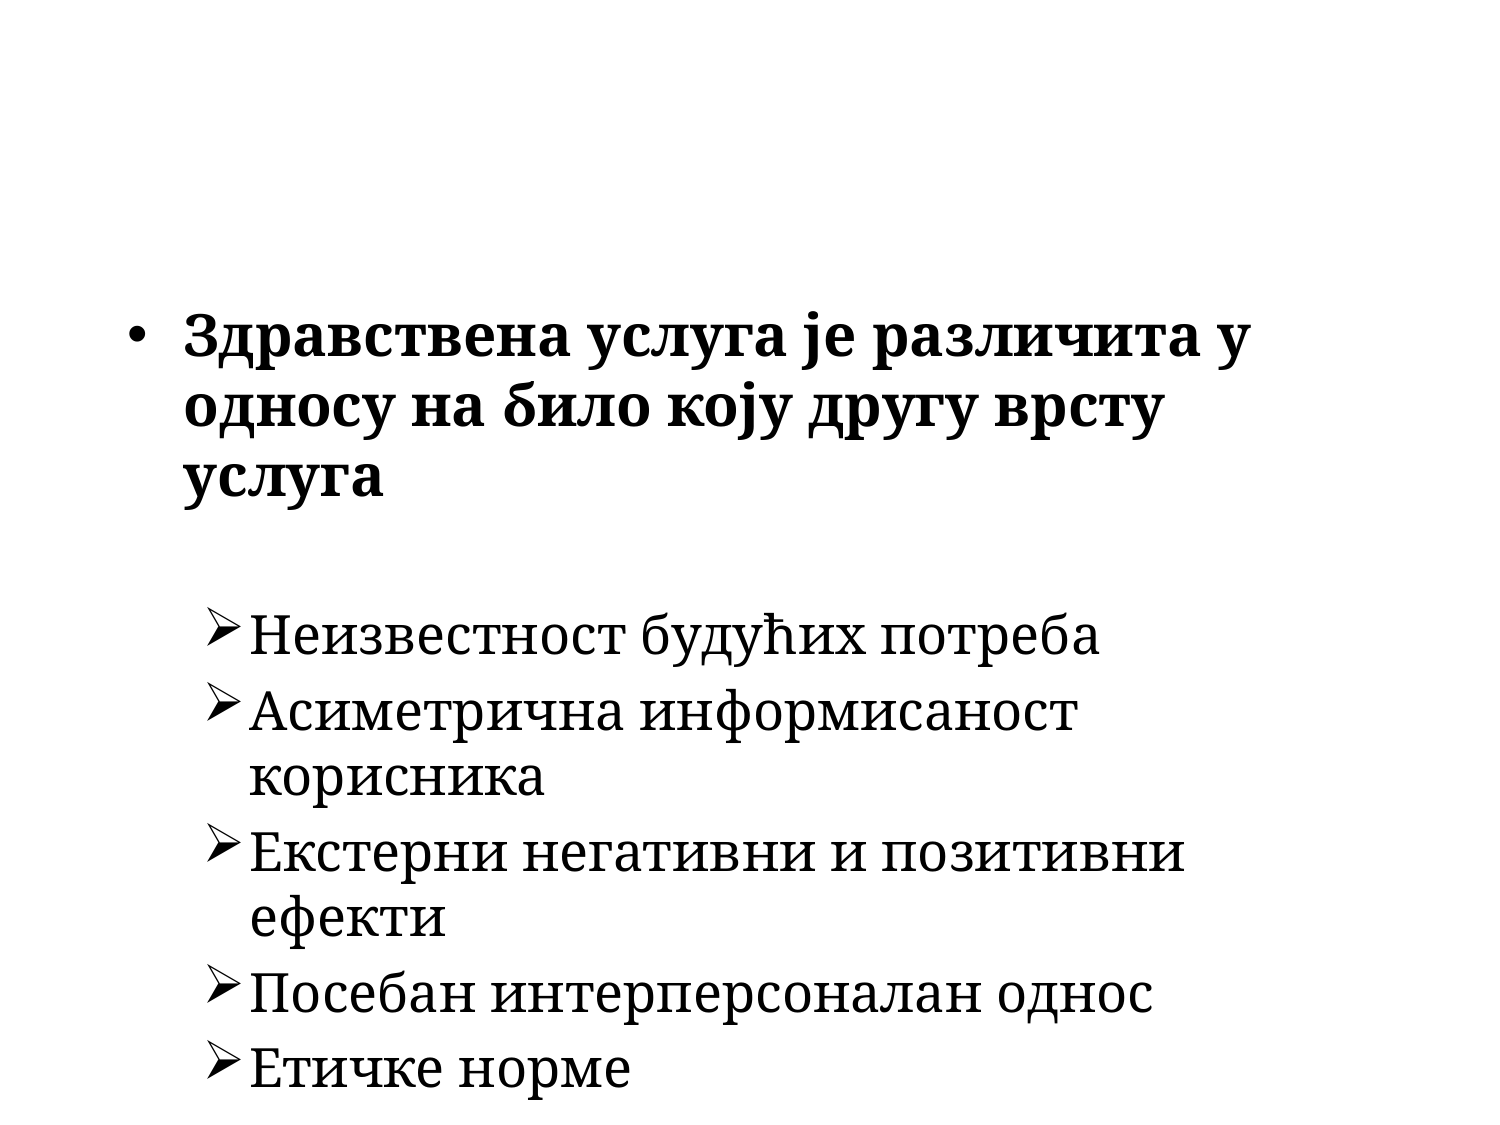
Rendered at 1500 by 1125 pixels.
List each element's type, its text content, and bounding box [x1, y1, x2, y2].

list Здравствена услуга је различита у односу на било коју другу врсту услуга Неизвестност будућих потреба Асиметрична информисаност корисника Екстерни негативни и позитивни ефекти Посебан интерперсоналан однос Етичке норме [112, 290, 1388, 1000]
